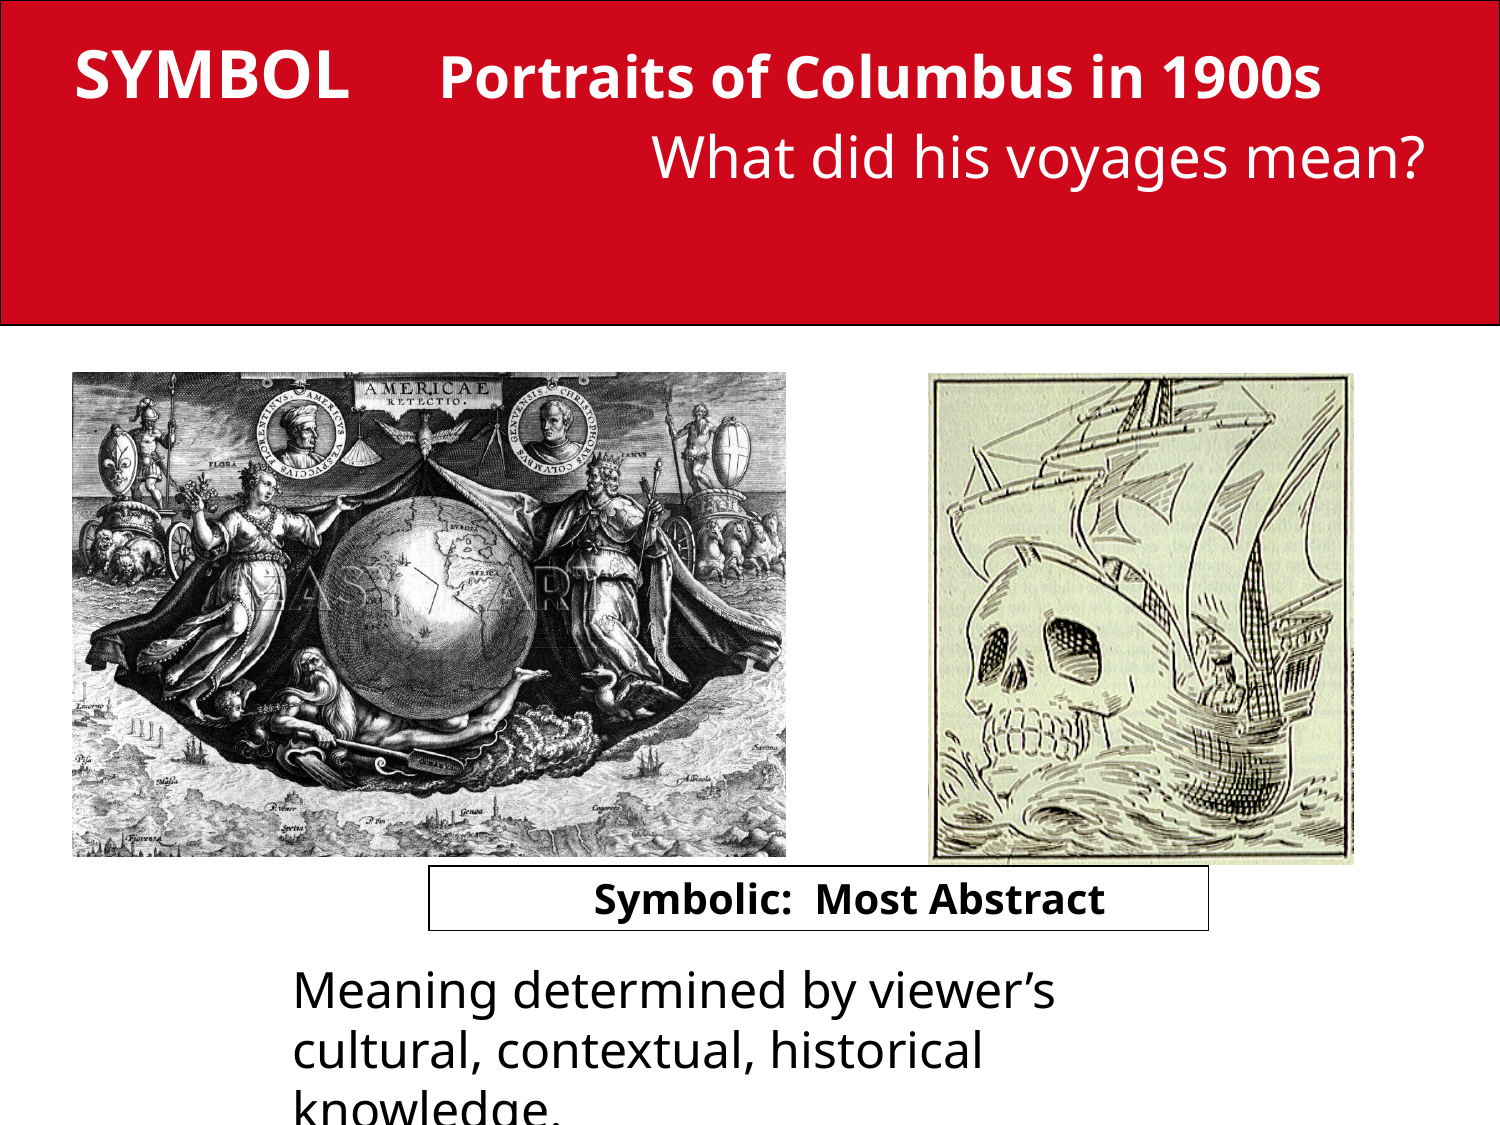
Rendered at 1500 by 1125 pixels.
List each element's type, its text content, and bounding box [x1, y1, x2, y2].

picture [926, 372, 1355, 867]
picture [72, 372, 786, 857]
text_box [0, 0, 1500, 325]
text_box Symbolic: Most Abstract [429, 865, 1209, 931]
text_box SYMBOL Portraits of Columbus in 1900s What did his voyages mean? [60, 24, 1459, 200]
text_box Meaning determined by viewer’s cultural, contextual, historical knowledge. [277, 951, 1241, 1125]
